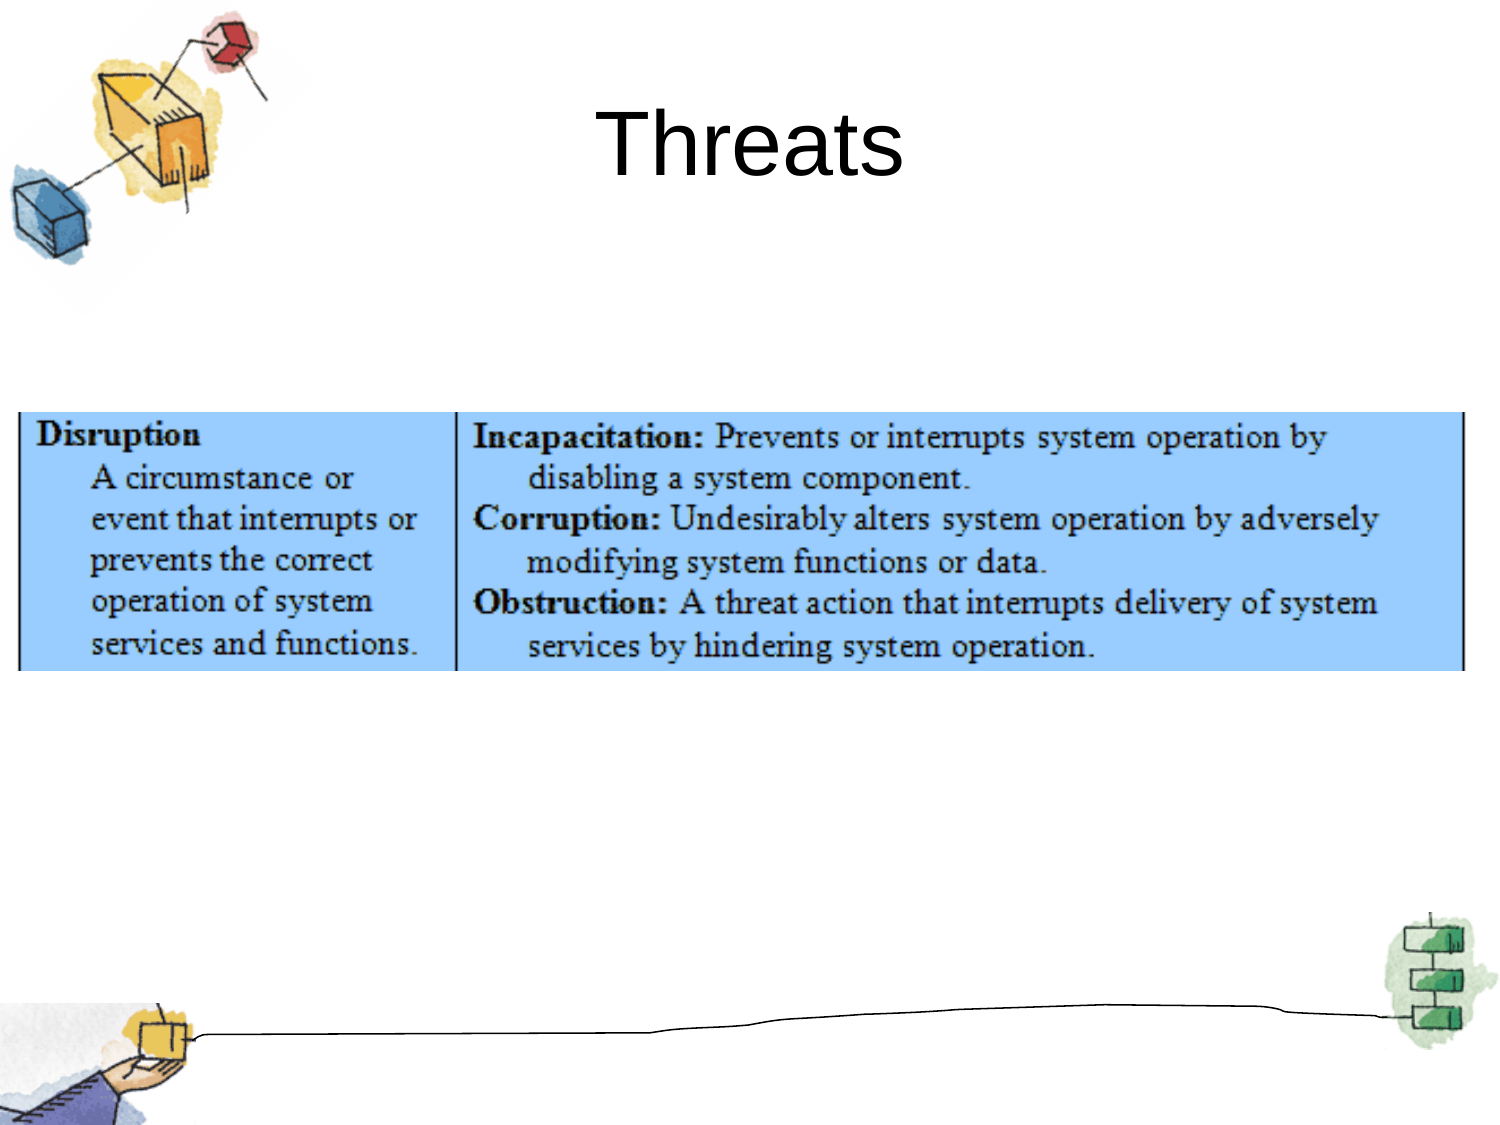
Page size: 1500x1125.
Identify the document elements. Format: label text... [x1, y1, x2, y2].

picture [0, 1003, 196, 1125]
title Threats [74, 44, 1426, 233]
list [10, 412, 1488, 671]
picture [1382, 912, 1500, 1050]
picture [114, 0, 274, 44]
picture [0, 85, 167, 316]
